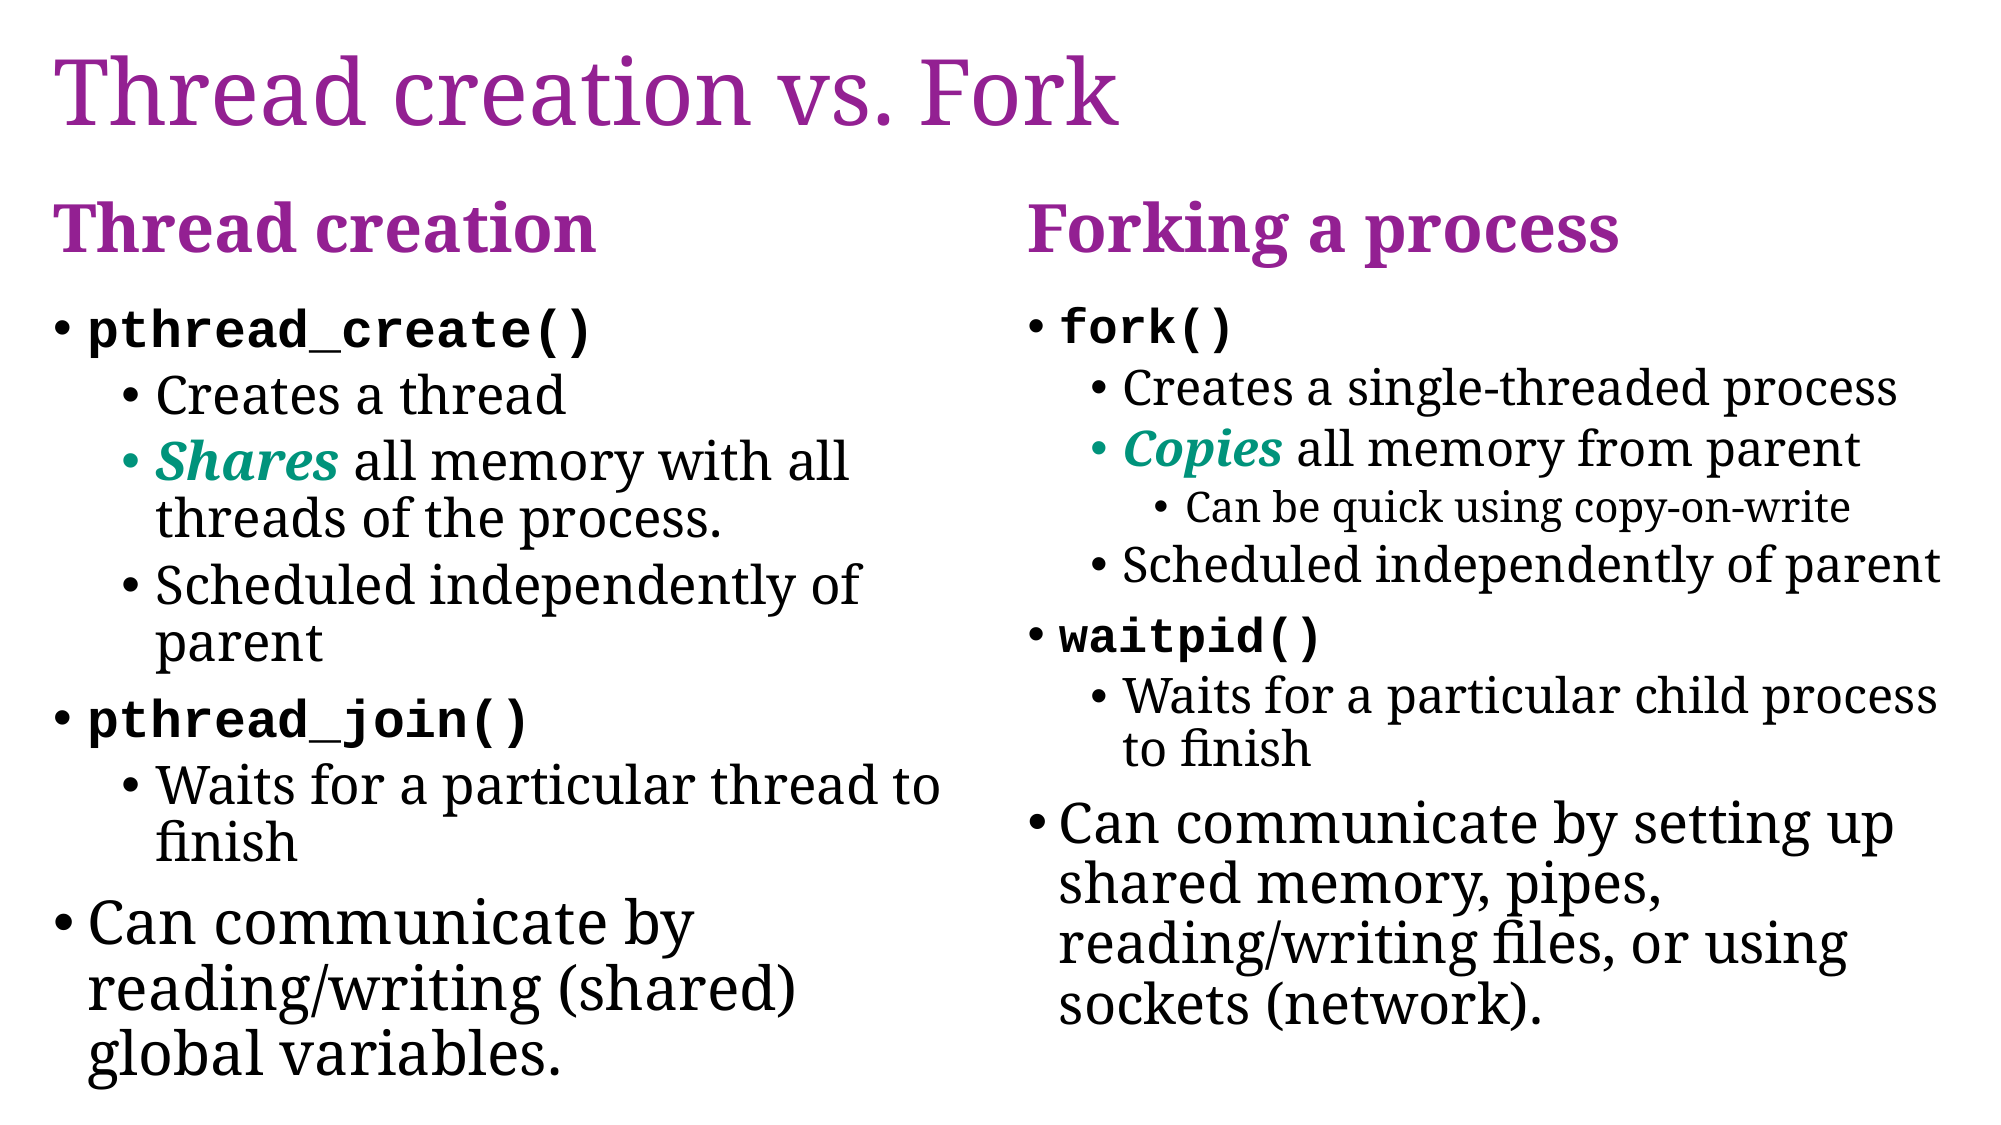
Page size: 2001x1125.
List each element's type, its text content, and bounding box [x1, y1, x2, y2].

title Thread creation vs. Fork [38, 22, 1966, 168]
list fork() Creates a single-threaded process Copies all memory from parent Can be quick using copy-on-write Scheduled independently of parent waitpid() Waits for a particular child process to finish Can communicate by setting up shared memory, pipes, reading/writing files, or using sockets (network). [1012, 294, 1966, 1104]
list pthread_create() Creates a thread Shares all memory with all threads of the process. Scheduled independently of parent pthread_join() Waits for a particular thread to finish Can communicate by reading/writing (shared) global variables. [38, 294, 984, 1104]
list Forking a process [1012, 187, 1966, 275]
list Thread creation [38, 187, 984, 275]
